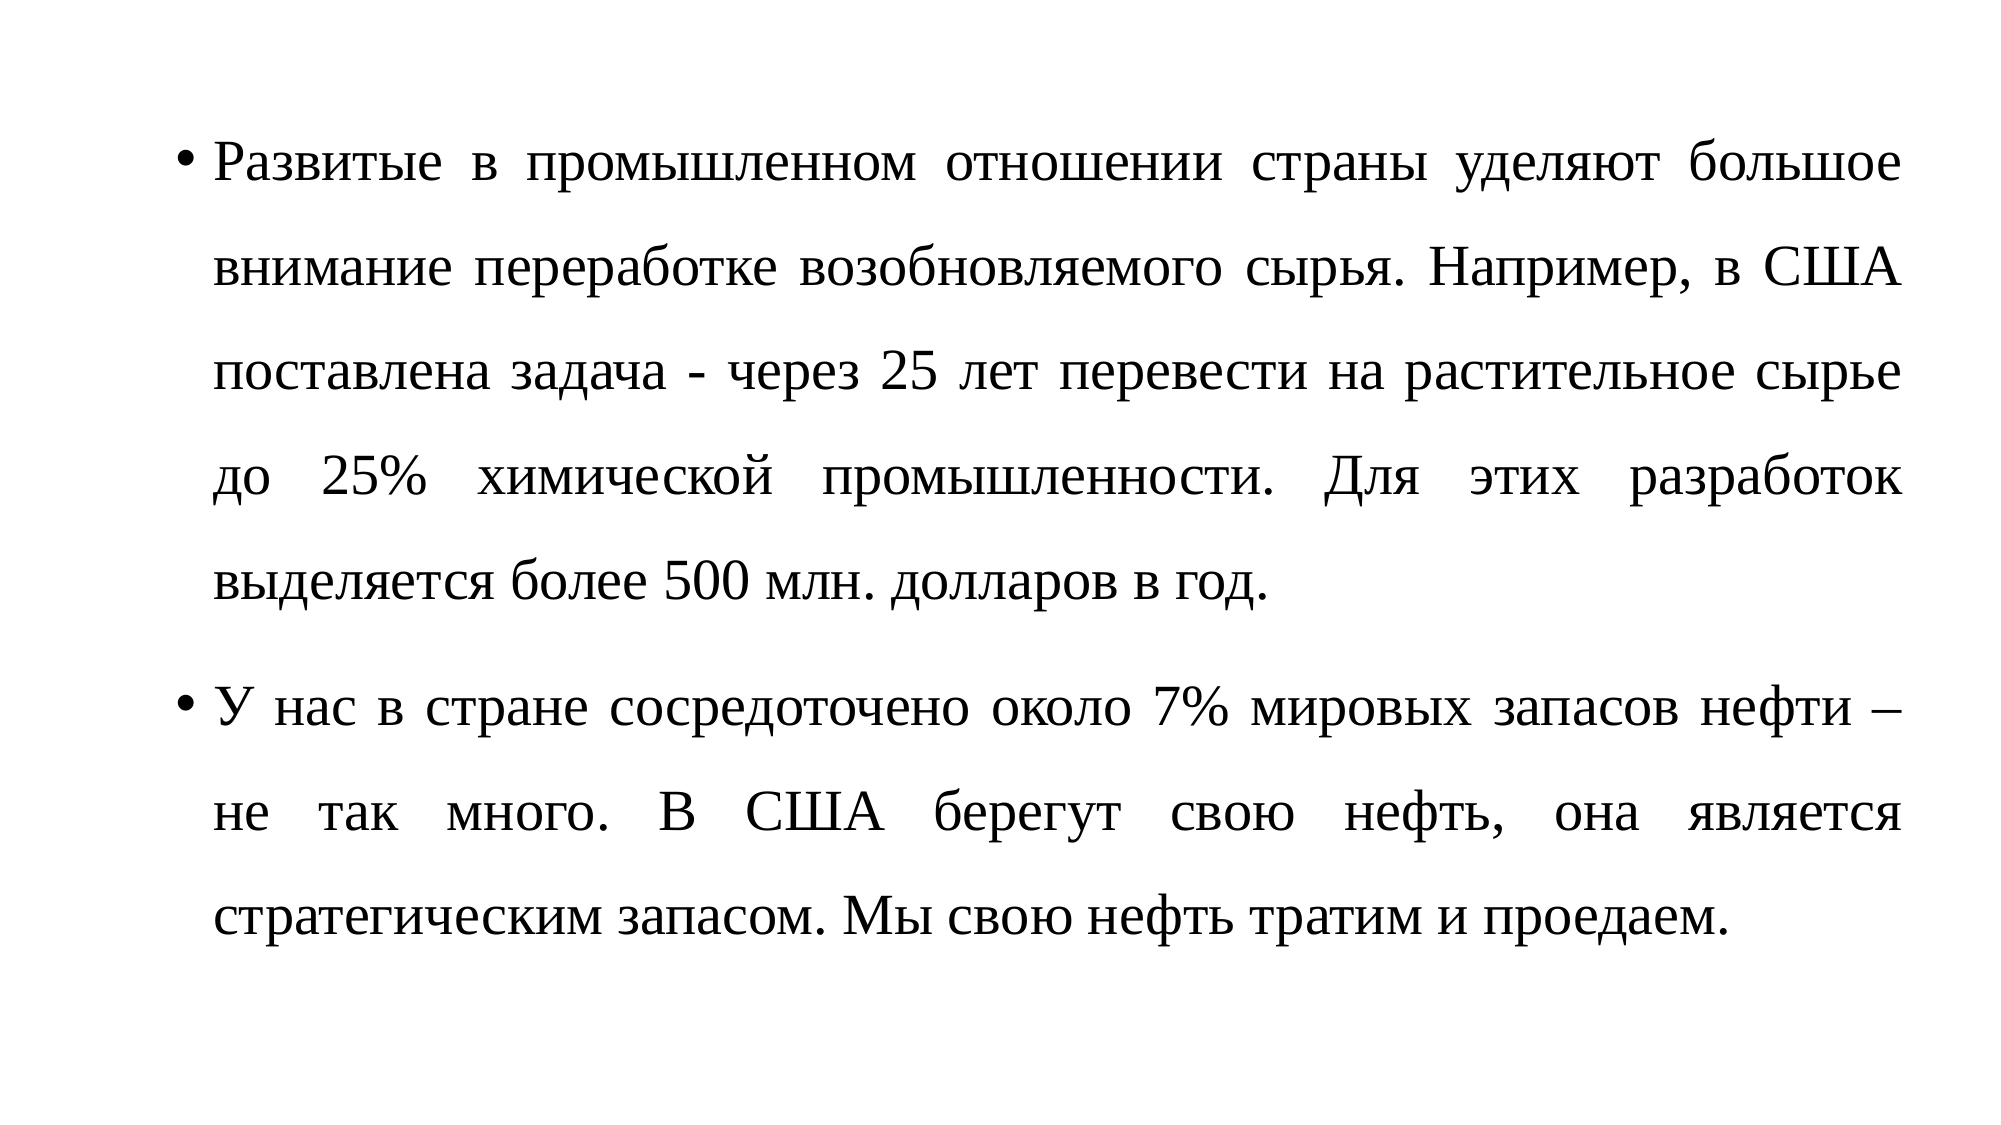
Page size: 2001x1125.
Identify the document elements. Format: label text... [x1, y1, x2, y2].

list Развитые в промышленном отношении страны уделяют большое внимание переработке возобновляемого сырья. Например, в США поставлена задача - через 25 лет перевести на растительное сырье до 25% химической промышленности. Для этих разработок выделяется более 500 млн. долларов в год. У нас в стране сосредоточено около 7% мировых запасов нефти – не так много. В США берегут свою нефть, она является стратегическим запасом. Мы свою нефть тратим и проедаем. [160, 79, 1919, 1074]
